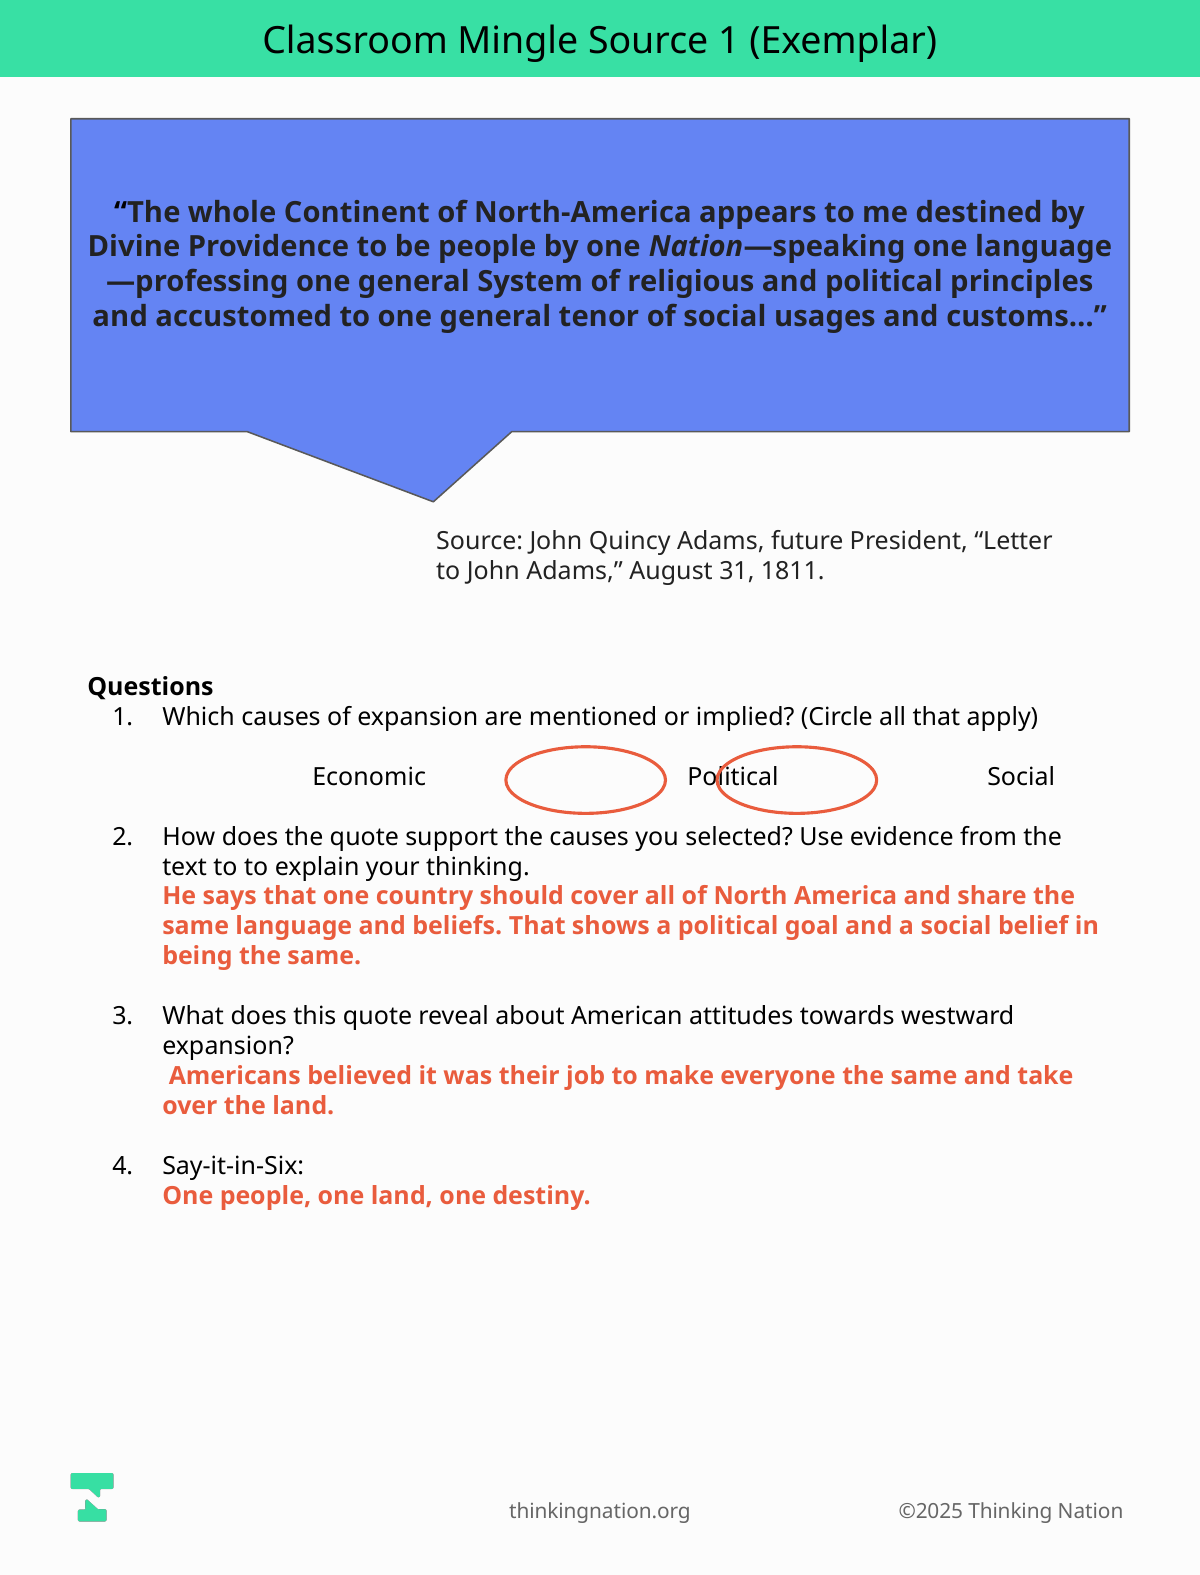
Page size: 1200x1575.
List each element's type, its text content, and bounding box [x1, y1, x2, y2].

text_box “The whole Continent of North-America appears to me destined by Divine Providence to be people by one Nation—speaking one language—professing one general System of religious and political principles and accustomed to one general tenor of social usages and customs…” [70, 118, 1130, 502]
text_box [717, 746, 877, 814]
text_box Questions Which causes of expansion are mentioned or implied? (Circle all that apply) Economic Political Social How does the quote support the causes you selected? Use evidence from the text to to explain your thinking. He says that one country should cover all of North America and share the same language and beliefs. That shows a political goal and a social belief in being the same. What does this quote reveal about American attitudes towards westward expansion? Americans believed it was their job to make everyone the same and take over the land. Say-it-in-Six: One people, one land, one destiny. [72, 655, 1128, 1187]
text_box thinkingnation.org [457, 1483, 742, 1532]
text_box Source: John Quincy Adams, future President, “Letter to John Adams,” August 31, 1811. [421, 509, 1096, 597]
text_box ©2025 Thinking Nation [854, 1483, 1139, 1532]
picture [58, 1463, 126, 1531]
text_box Classroom Mingle Source 1 (Exemplar) [0, 0, 1200, 77]
text_box [505, 746, 666, 814]
